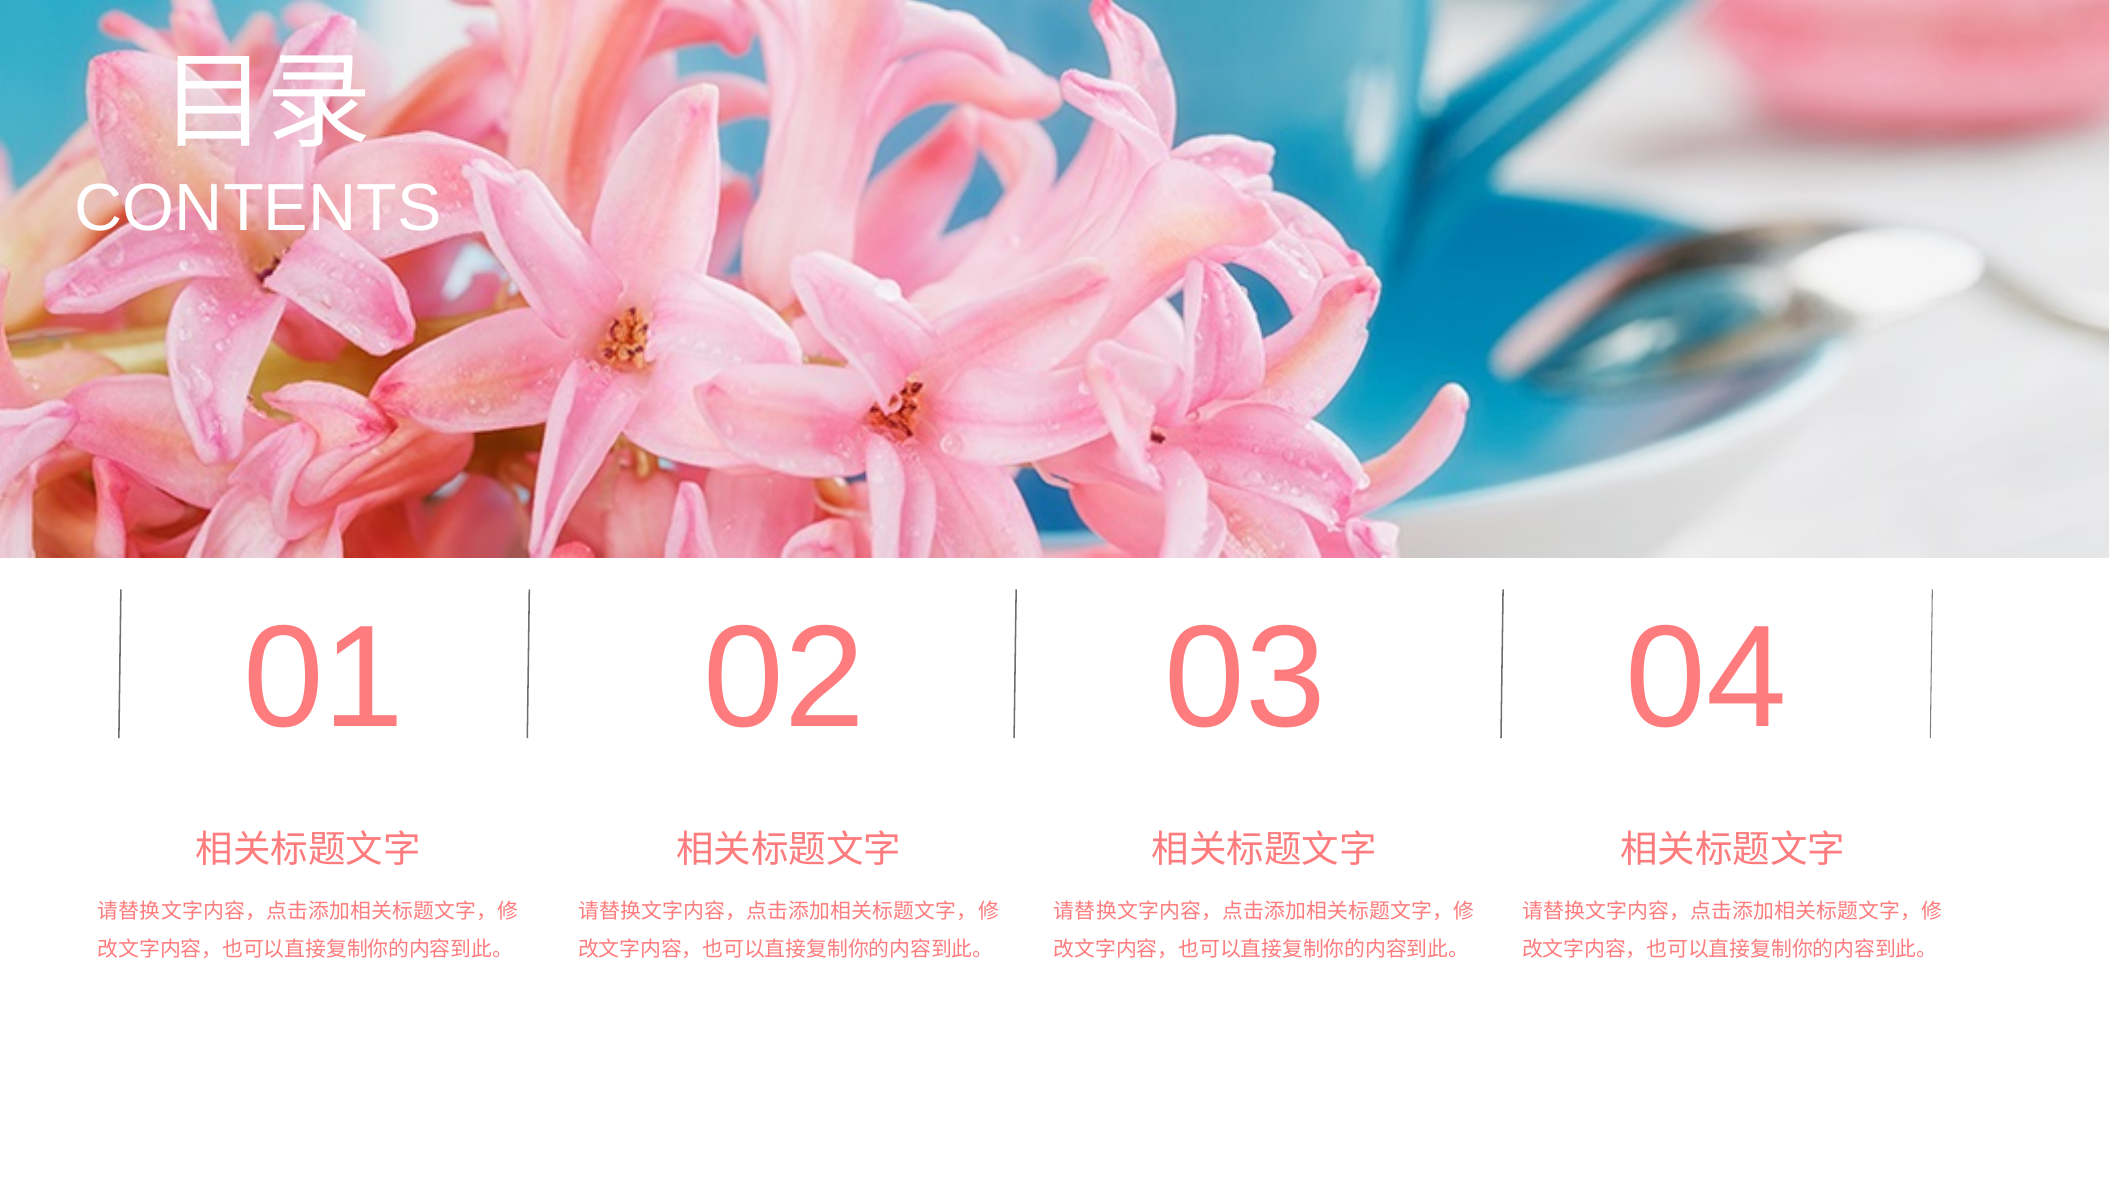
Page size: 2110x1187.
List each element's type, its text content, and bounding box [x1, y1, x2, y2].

text_box 相关标题文字 [651, 817, 927, 878]
text_box 相关标题文字 [170, 817, 446, 878]
text_box 相关标题文字 [1126, 817, 1402, 878]
text_box CONTENTS [60, 156, 474, 252]
text_box 相关标题文字 [1594, 817, 1870, 878]
text_box 目录 [146, 25, 388, 156]
text_box 04 [1589, 574, 1823, 764]
text_box [0, 0, 2110, 559]
text_box 请替换文字内容，点击添加相关标题文字，修改文字内容，也可以直接复制你的内容到此。 [1039, 878, 1490, 968]
text_box 02 [668, 574, 902, 764]
text_box 请替换文字内容，点击添加相关标题文字，修改文字内容，也可以直接复制你的内容到此。 [1507, 878, 1958, 968]
text_box 请替换文字内容，点击添加相关标题文字，修改文字内容，也可以直接复制你的内容到此。 [83, 878, 534, 968]
text_box 03 [1128, 574, 1363, 764]
text_box 请替换文字内容，点击添加相关标题文字，修改文字内容，也可以直接复制你的内容到此。 [563, 878, 1014, 968]
text_box 01 [207, 574, 441, 764]
